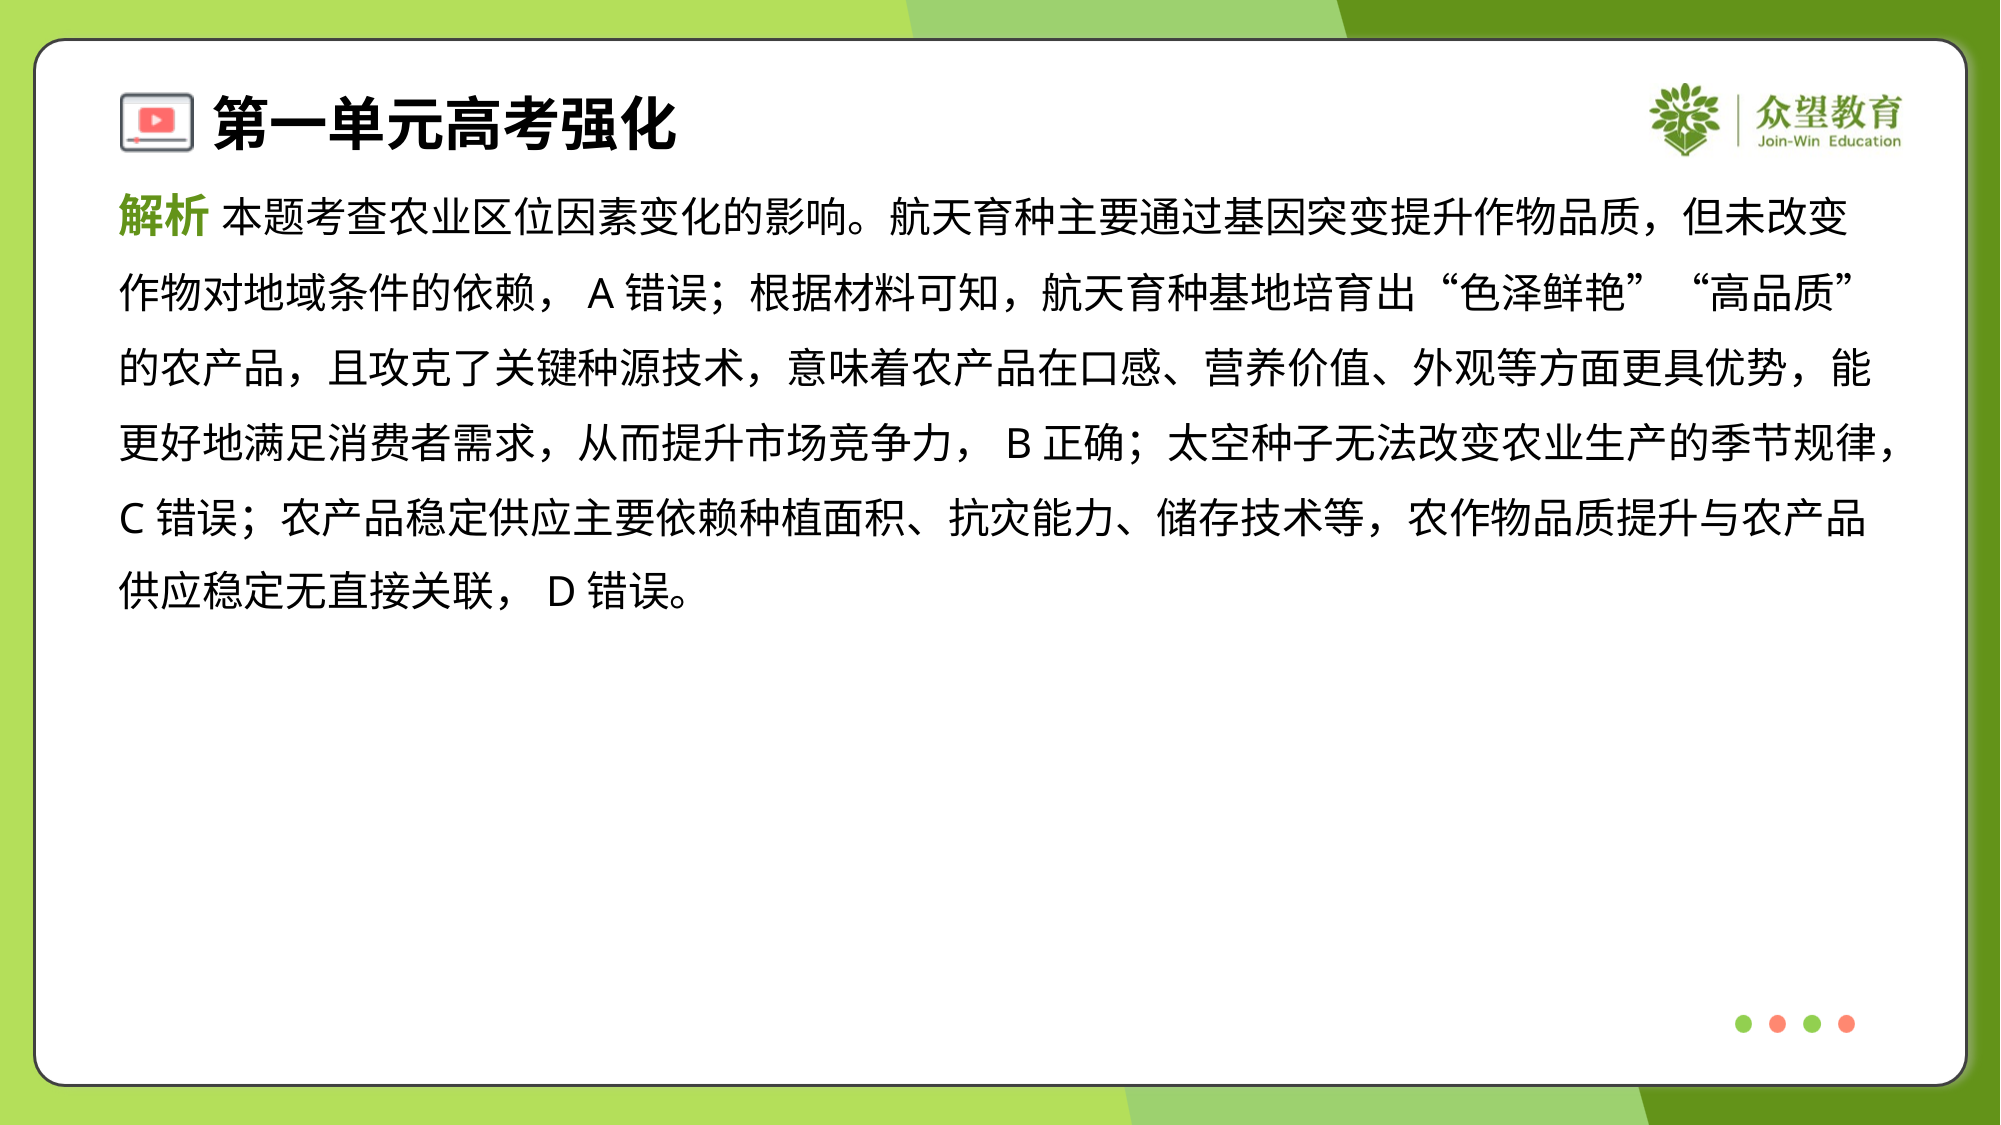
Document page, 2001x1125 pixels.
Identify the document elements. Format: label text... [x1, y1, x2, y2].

text_box 解析 本题考查农业区位因素变化的影响。航天育种主要通过基因突变提升作物品质，但未改变 作物对地域条件的依赖，A错误；根据材料可知，航天育种基地培育出“色泽鲜艳”“高品质” 的农产品，且攻克了关键种源技术，意味着农产品在口感、营养价值、外观等方面更具优势，能 更好地满足消费者需求，从而提升市场竞争力，B正确；太空种子无法改变农业生产的季节规律， C错误；农产品稳定供应主要依赖种植面积、抗灾能力、储存技术等，农作物品质提升与农产品 供应稳定无直接关联，D错误。 [118, 164, 1883, 608]
picture [0, 0, 2000, 1125]
